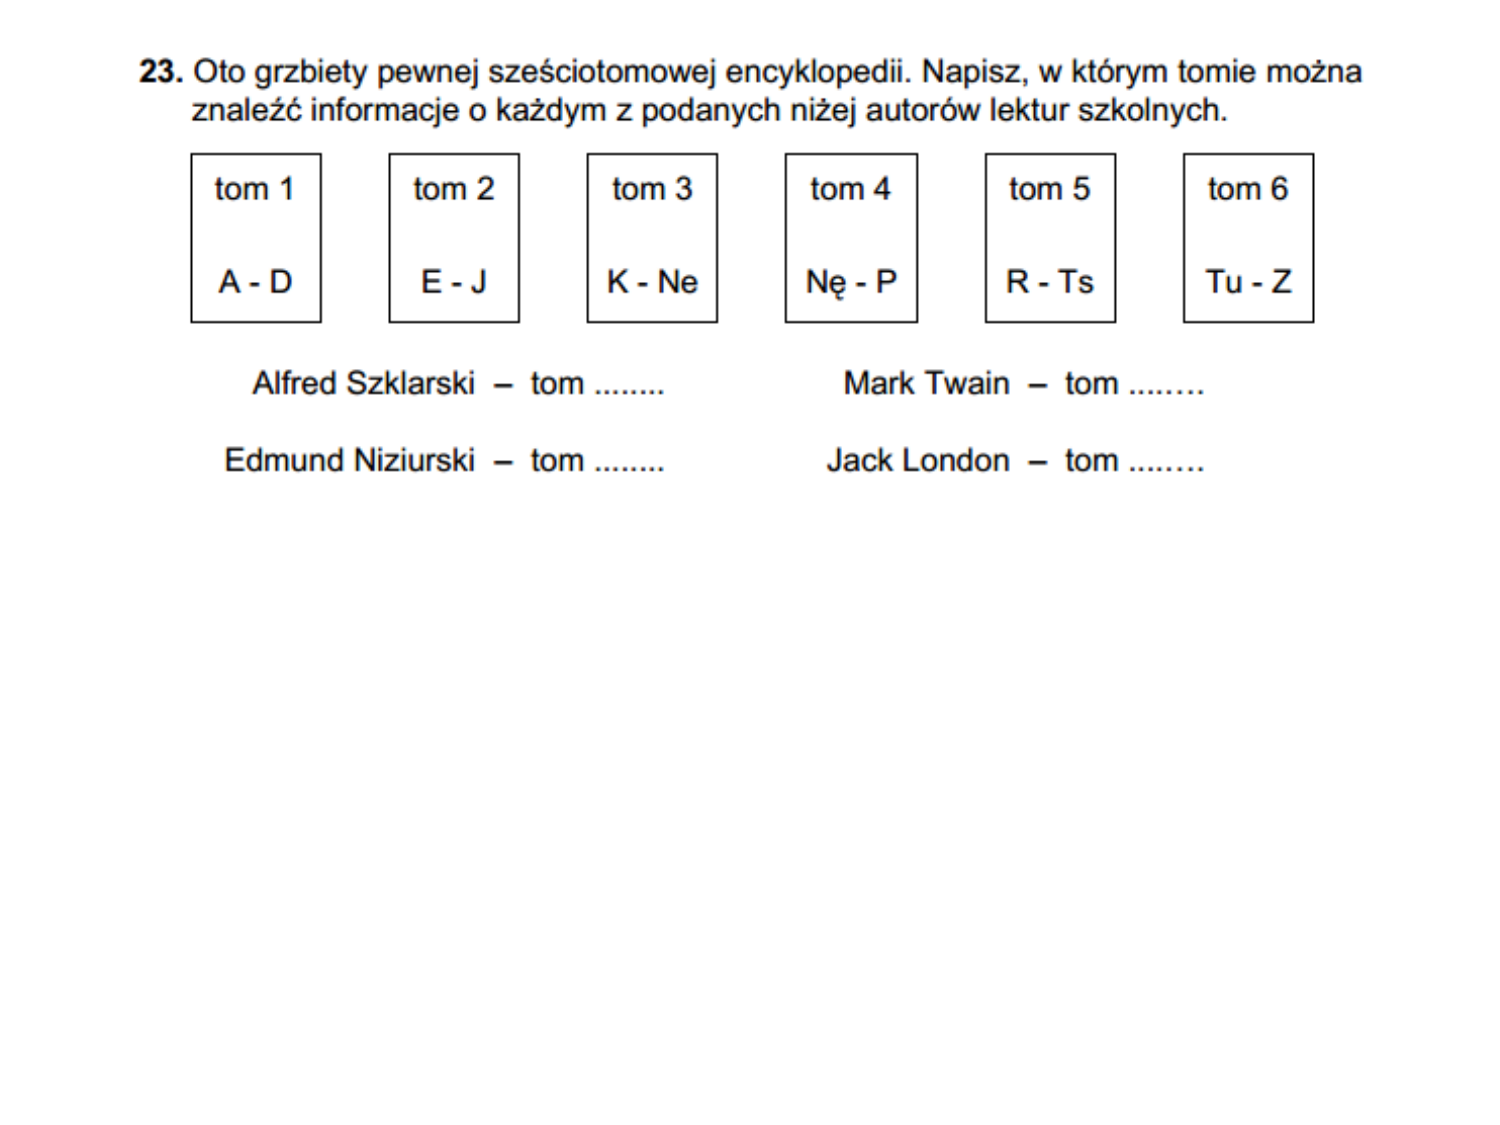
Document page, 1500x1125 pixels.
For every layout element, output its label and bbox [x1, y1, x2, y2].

picture [100, 30, 1408, 511]
